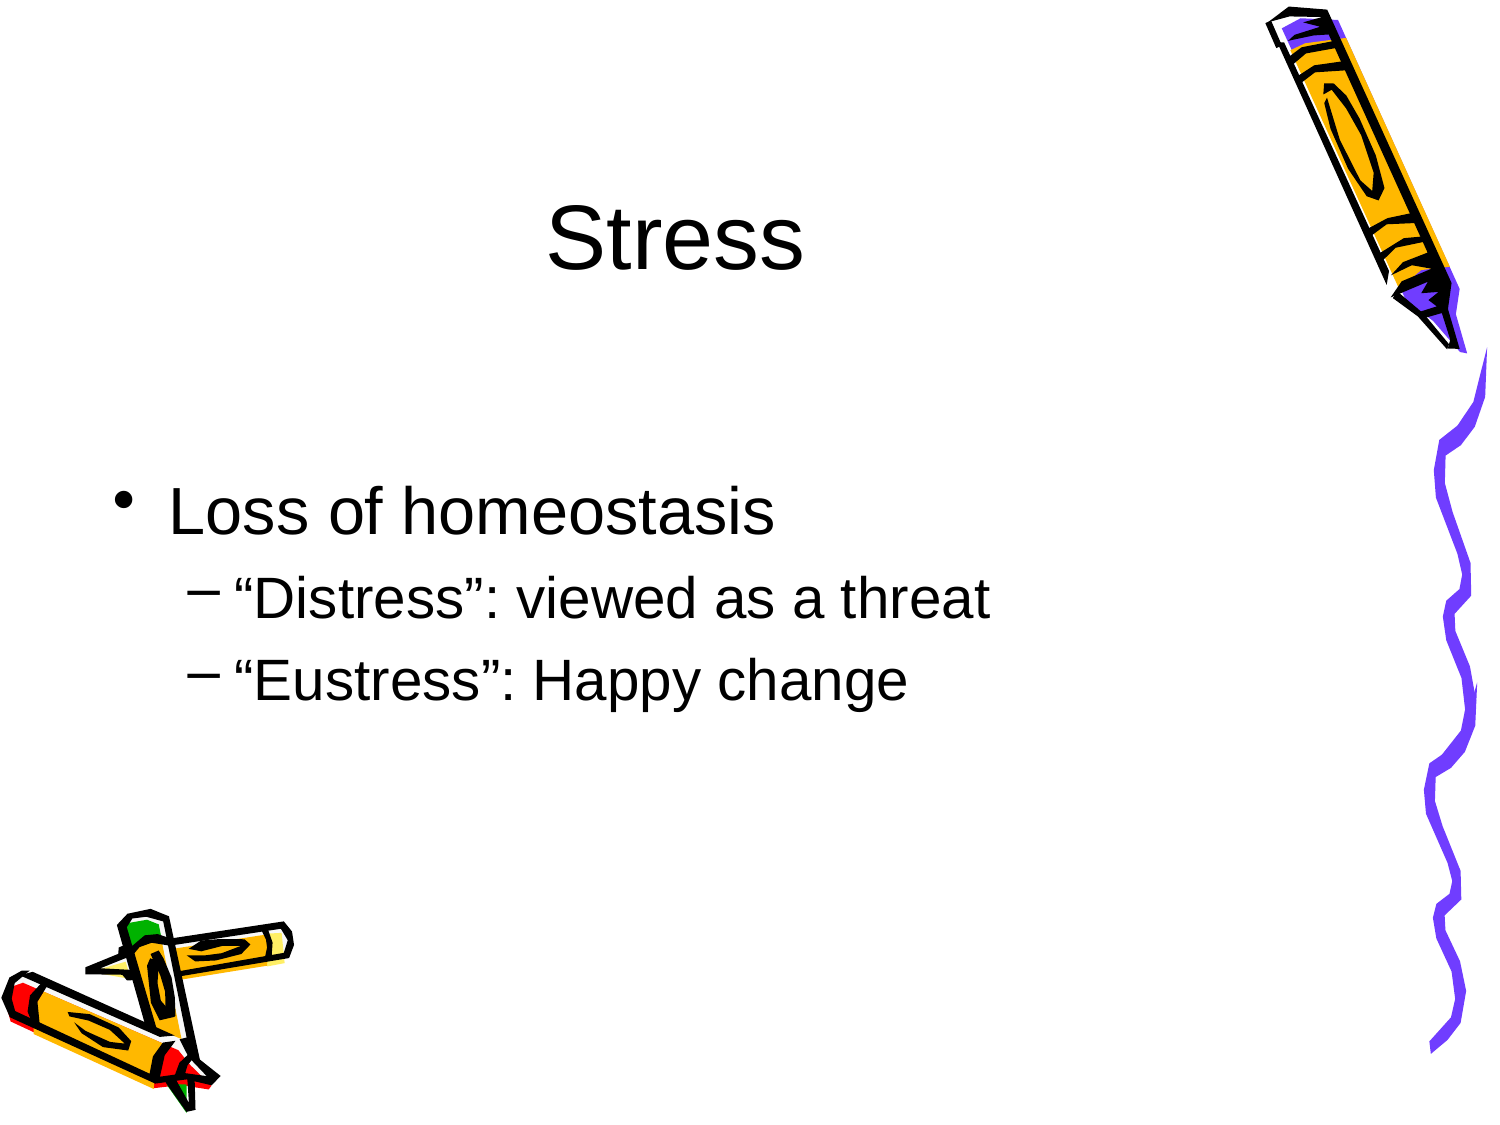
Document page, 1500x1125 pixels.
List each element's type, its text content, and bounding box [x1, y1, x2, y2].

list Loss of homeostasis “Distress”: viewed as a threat “Eustress”: Happy change [111, 467, 1376, 901]
title Stress [111, 24, 1241, 288]
